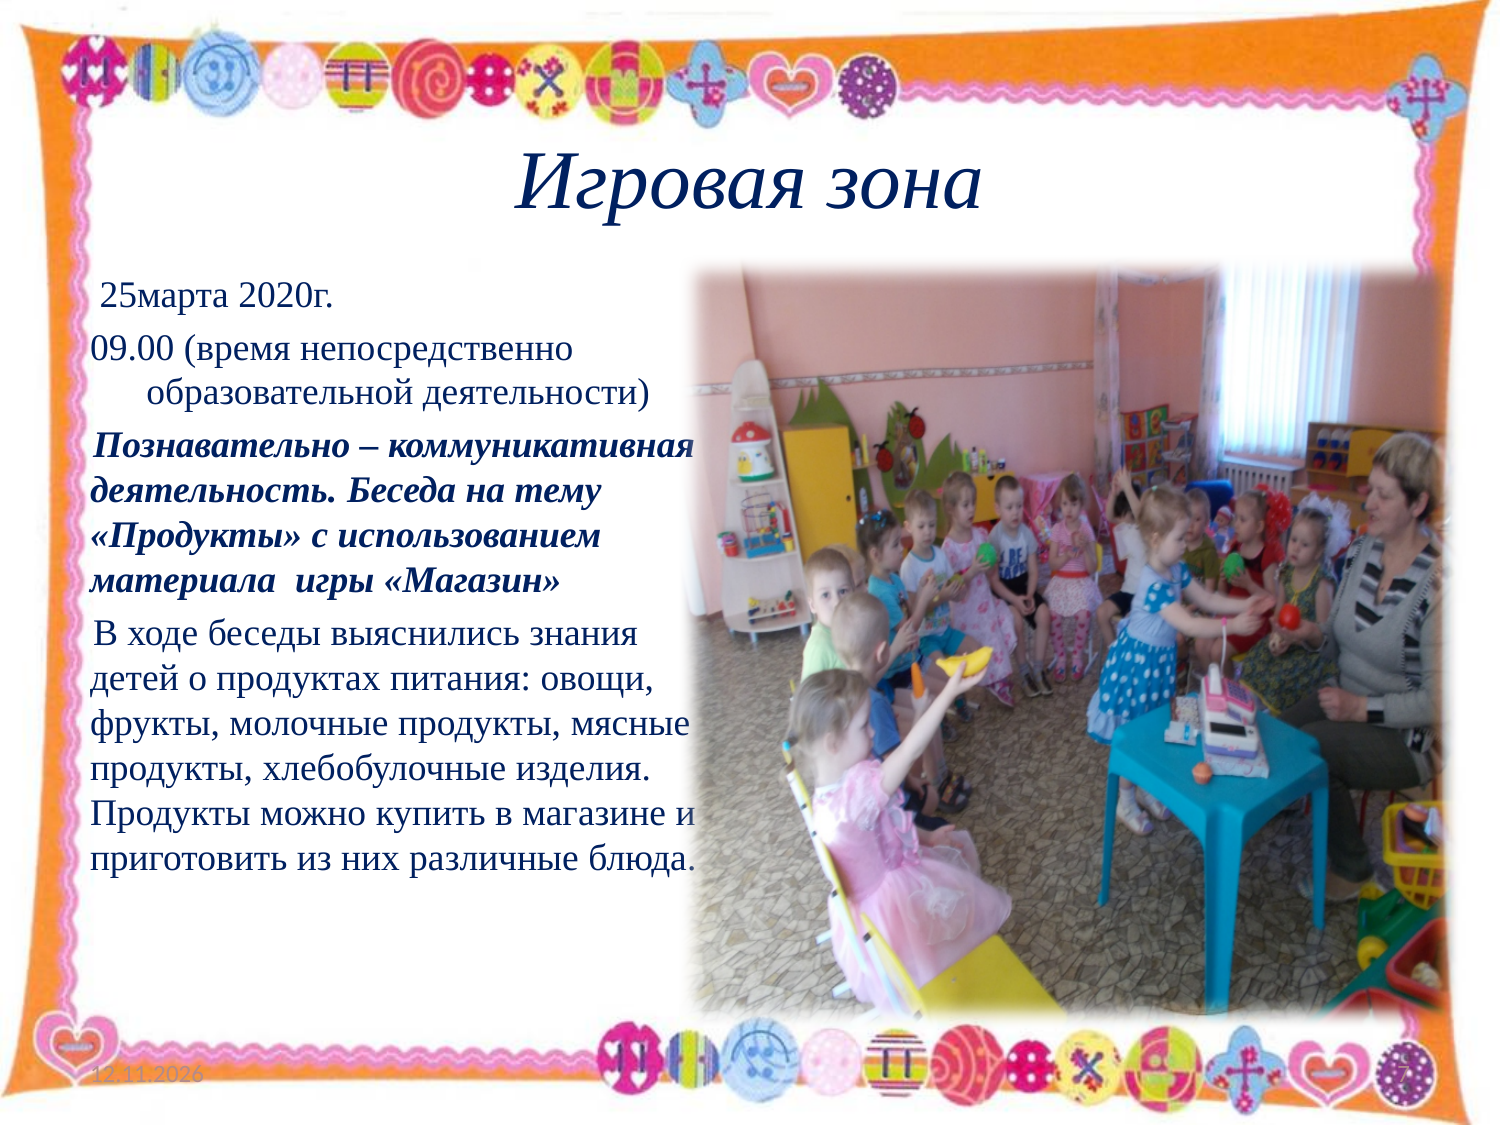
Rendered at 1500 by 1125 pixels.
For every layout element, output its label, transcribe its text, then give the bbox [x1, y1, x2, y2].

list 25марта 2020г. 09.00 (время непосредственно образовательной деятельности) Познавательно – коммуникативная деятельность. Беседа на тему «Продукты» с использованием материала игры «Магазин» В ходе беседы выяснились знания детей о продуктах питания: овощи, фрукты, молочные продукты, мясные продукты, хлебобулочные изделия. Продукты можно купить в магазине и приготовить из них различные блюда. [74, 262, 673, 1006]
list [678, 255, 1460, 1030]
slide_number 7 [1074, 1042, 1425, 1103]
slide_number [75, 1042, 425, 1103]
title Игровая зона [74, 116, 1426, 233]
picture [0, 0, 1500, 1125]
